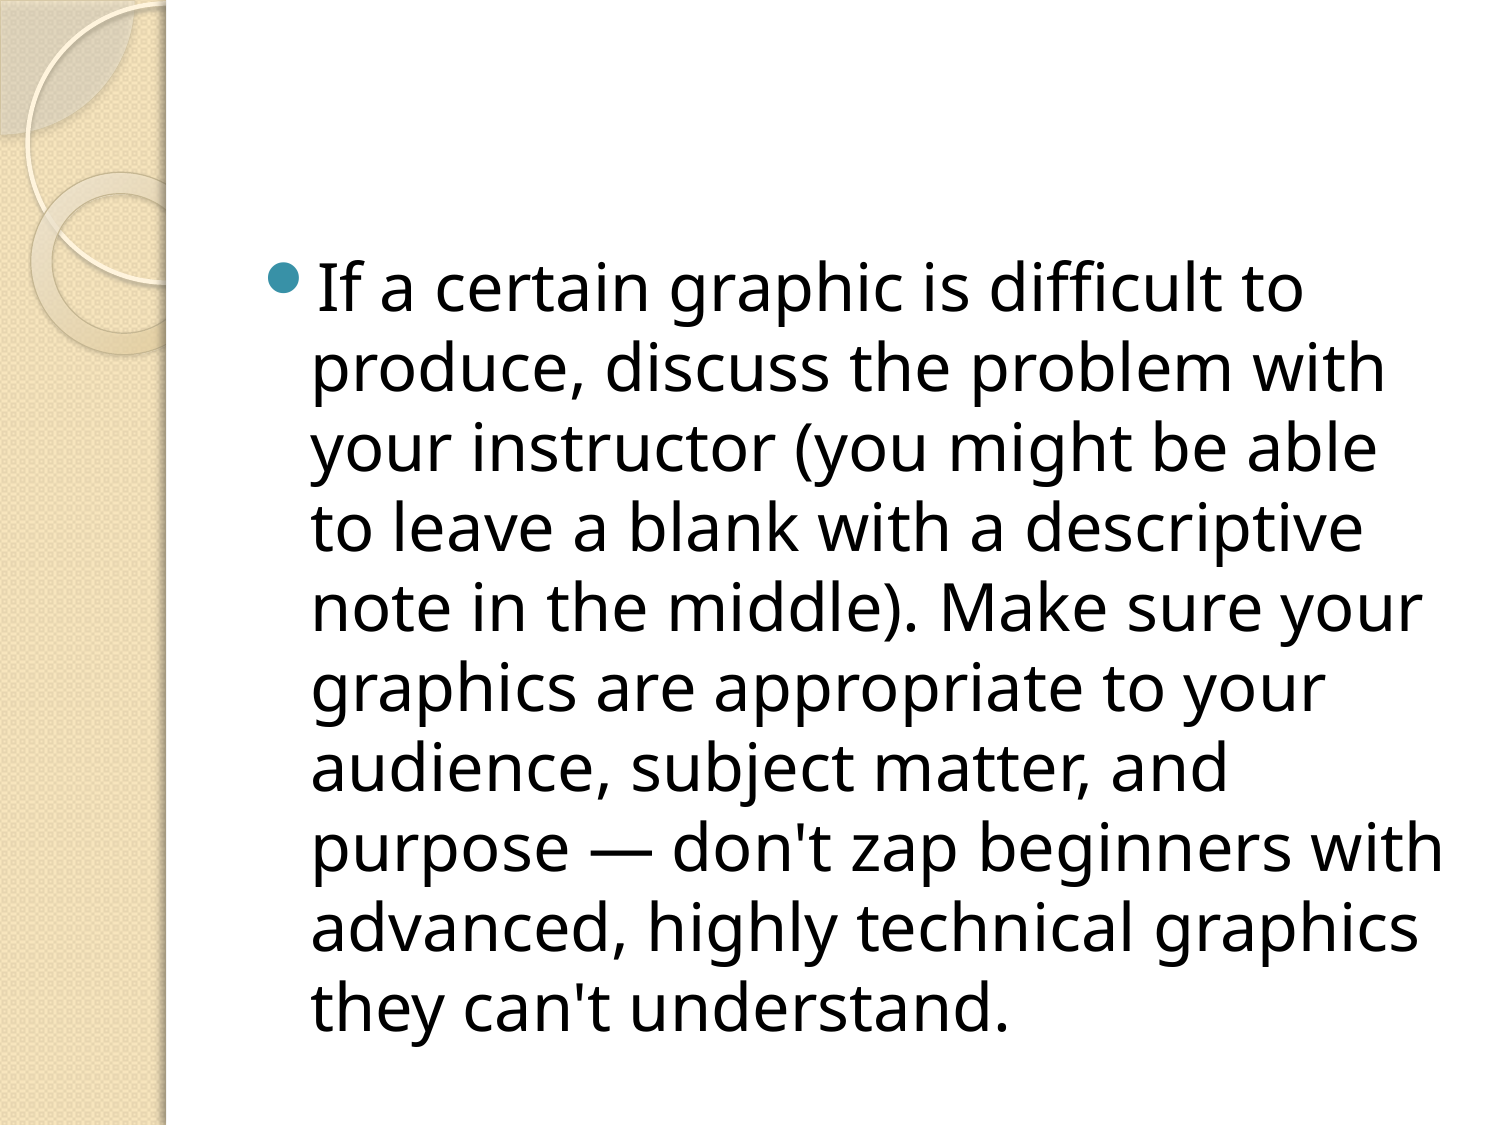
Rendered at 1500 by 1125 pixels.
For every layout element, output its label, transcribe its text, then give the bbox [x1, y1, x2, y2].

list If a certain graphic is difficult to produce, discuss the problem with your instructor (you might be able to leave a blank with a descriptive note in the middle). Make sure your graphics are appropriate to your audience, subject matter, and purpose — don't zap beginners with advanced, highly technical graphics they can't understand. [235, 237, 1466, 1025]
